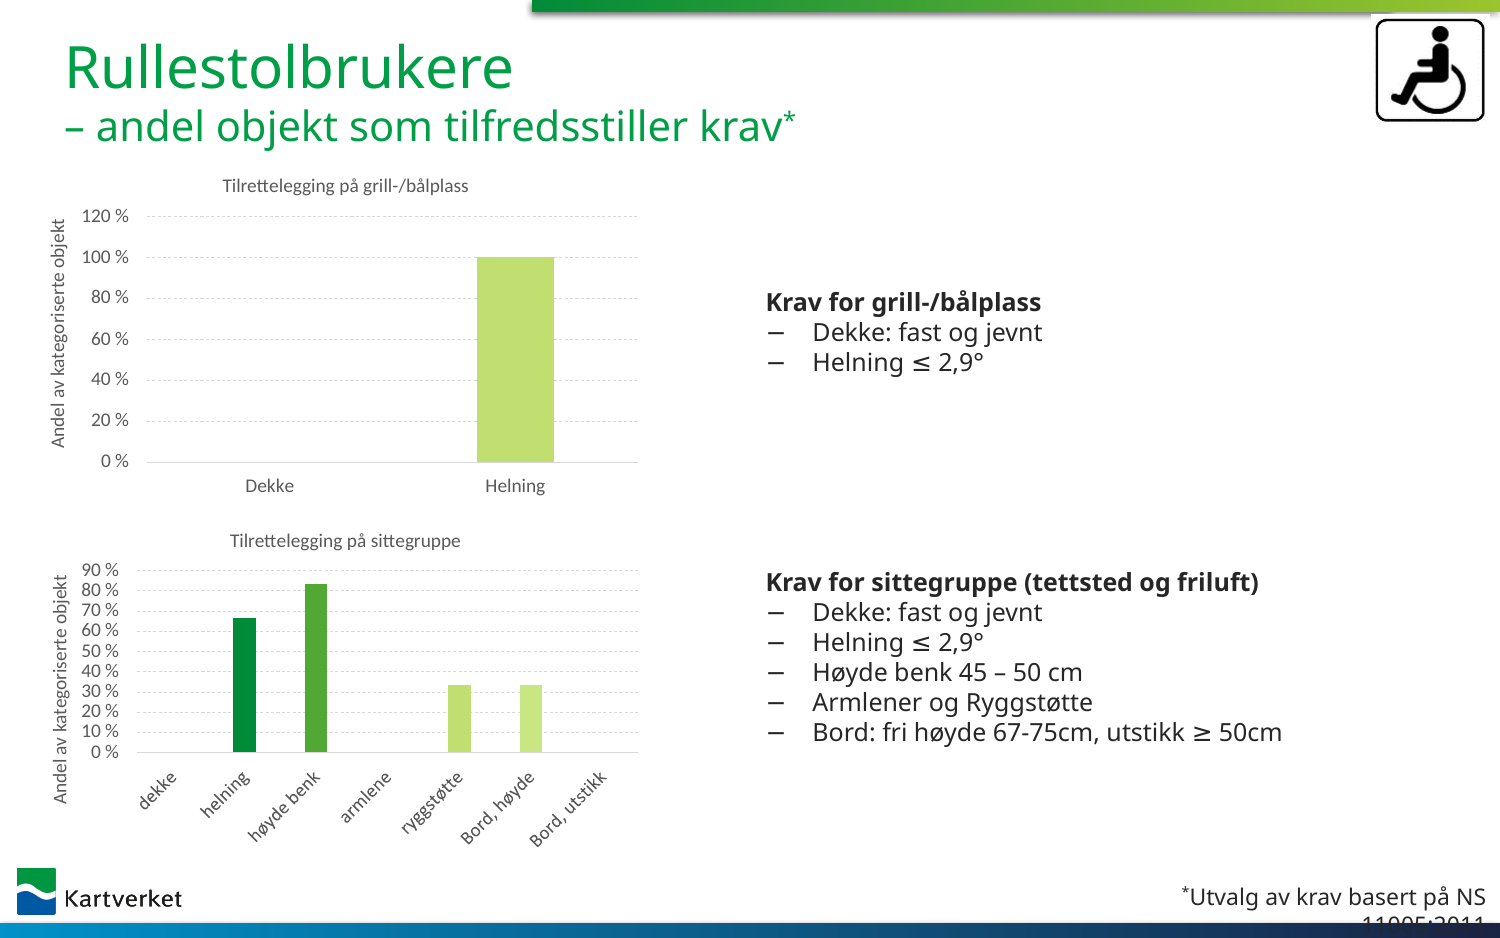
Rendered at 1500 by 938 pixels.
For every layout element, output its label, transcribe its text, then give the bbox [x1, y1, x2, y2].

text_box Krav for grill-/bålplass Dekke: fast og jevnt Helning ≤ 2,9° [750, 279, 1452, 384]
text_box *Utvalg av krav basert på NS 11005:2011 [1068, 873, 1500, 938]
text_box Rullestolbrukere – andel objekt som tilfredsstiller krav* [49, 14, 1431, 158]
text_box Krav for sittegruppe (tettsted og friluft) Dekke: fast og jevnt Helning ≤ 2,9° Høyde benk 45 – 50 cm Armlener og Ryggstøtte Bord: fri høyde 67-75cm, utstikk ≥ 50cm [750, 559, 1500, 754]
picture [41, 166, 650, 505]
picture [1371, 13, 1491, 127]
picture [41, 520, 650, 859]
